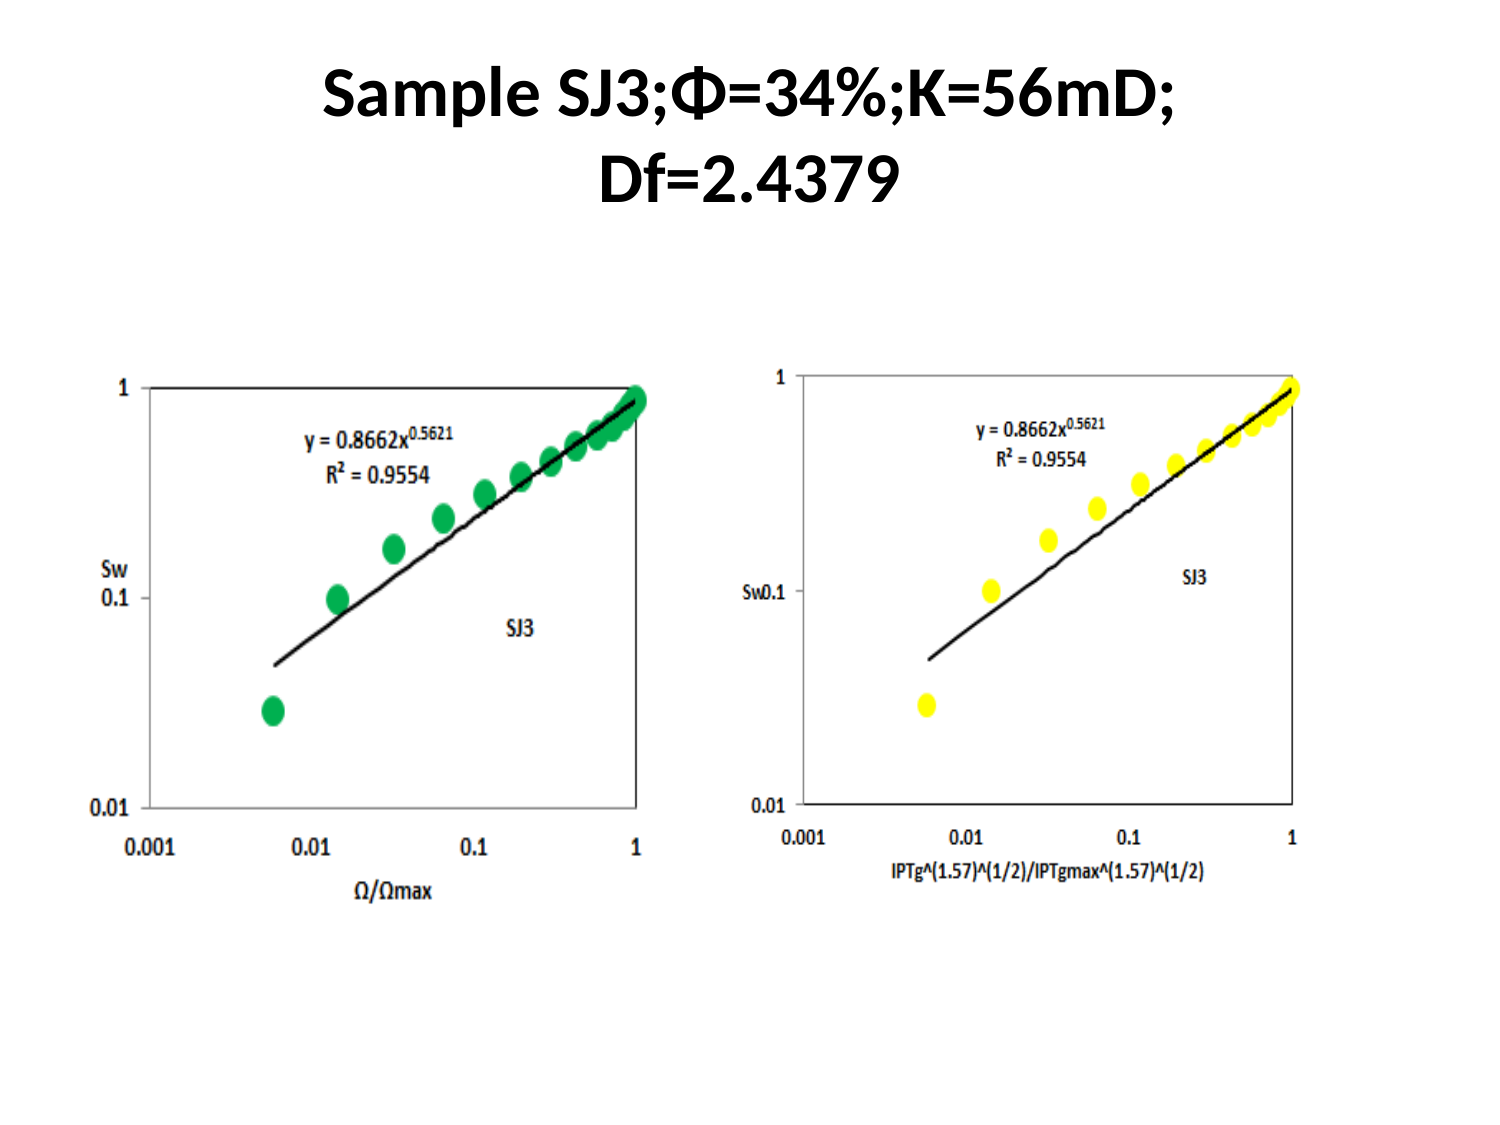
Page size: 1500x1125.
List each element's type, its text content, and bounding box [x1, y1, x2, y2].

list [37, 287, 738, 951]
title Sample SJ3;Φ=34%;K=56mD; Df=2.4379 [75, 37, 1425, 225]
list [737, 349, 1426, 888]
